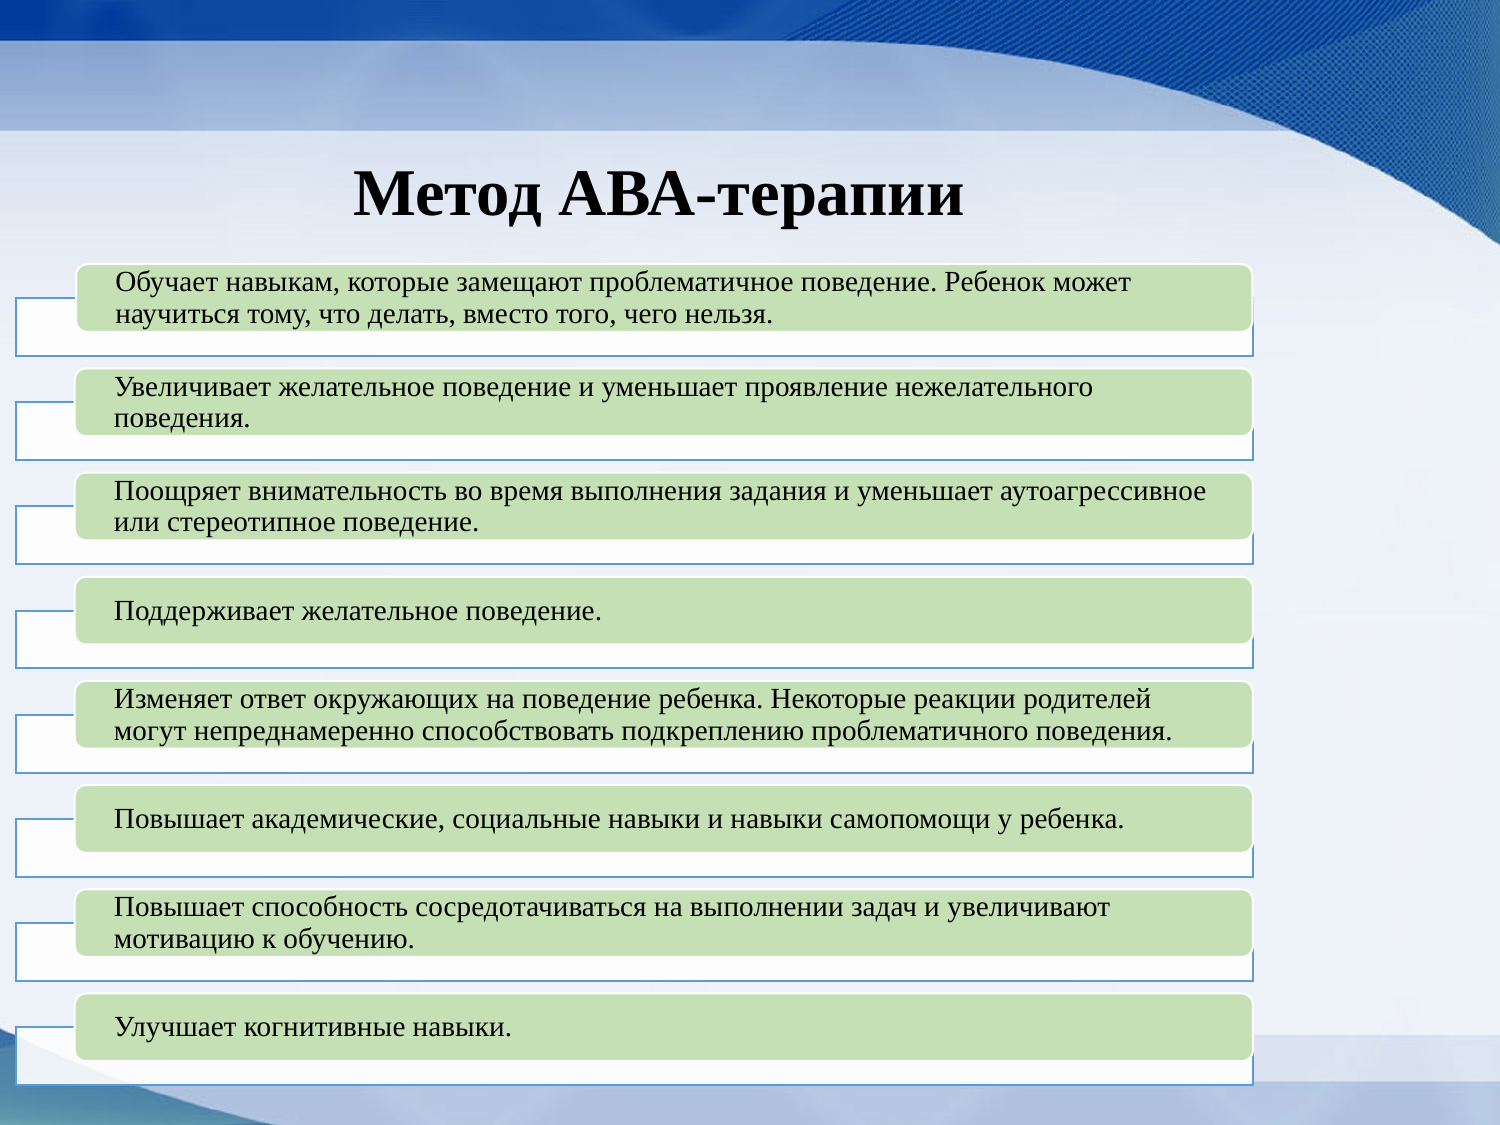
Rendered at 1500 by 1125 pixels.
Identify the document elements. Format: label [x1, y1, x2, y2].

list [0, 0, 1500, 1125]
text_box [15, 237, 1254, 1112]
